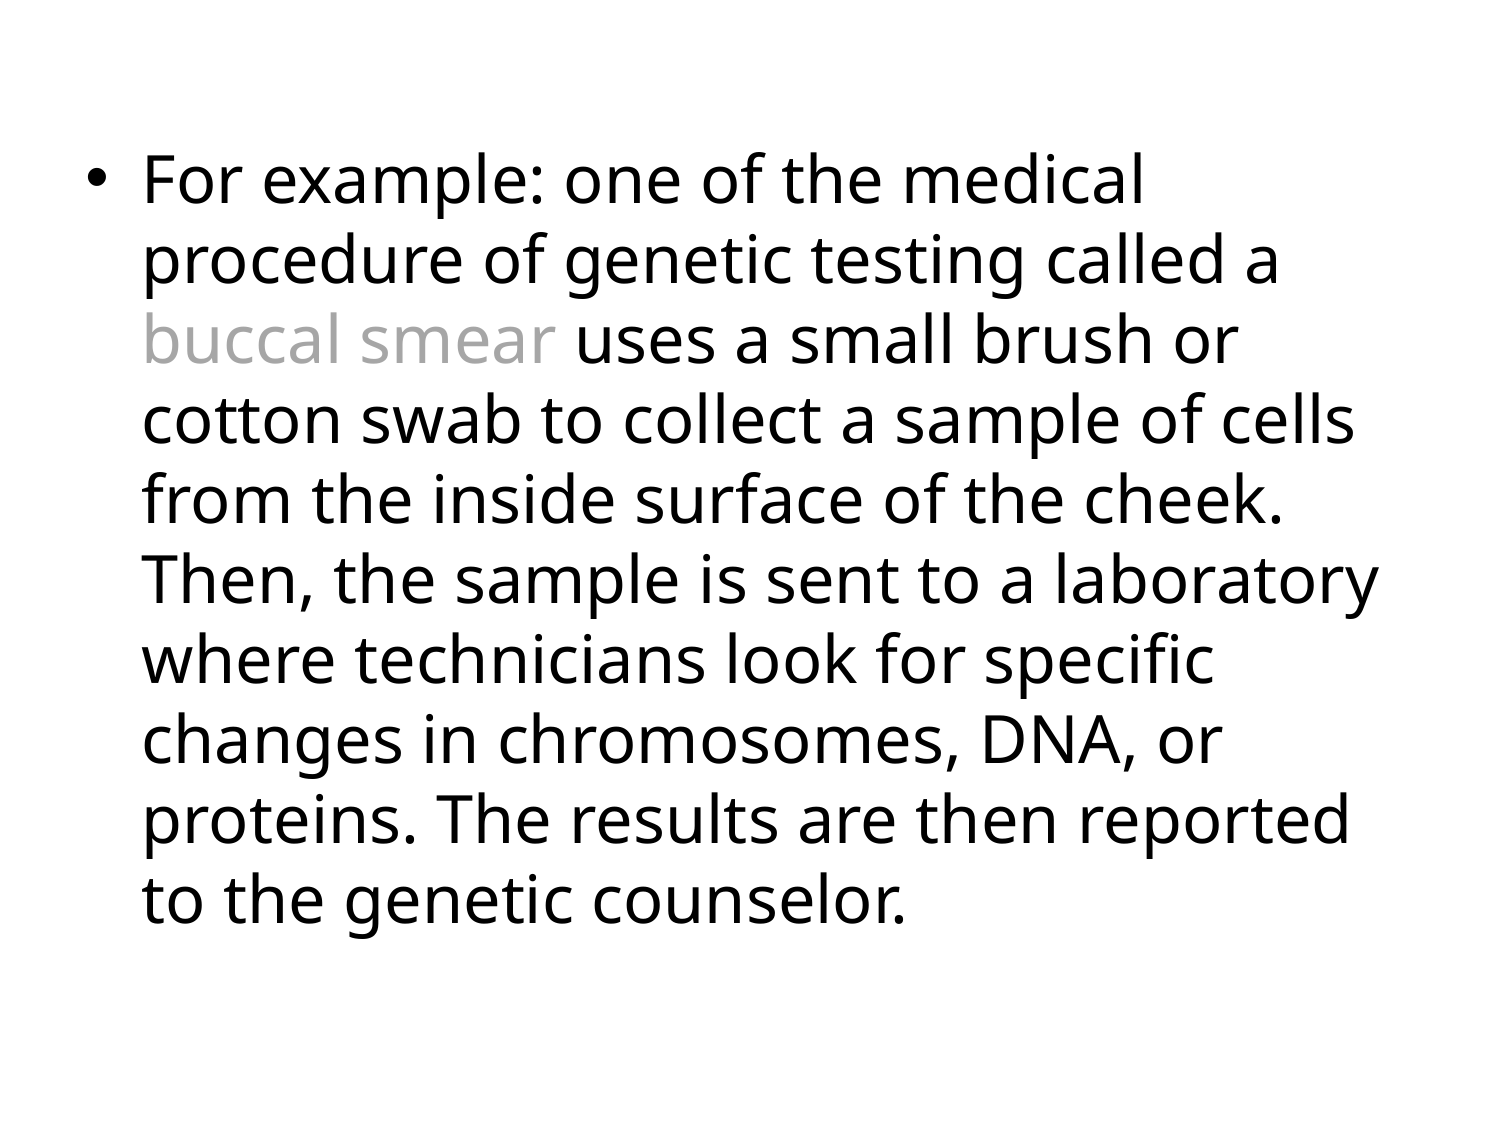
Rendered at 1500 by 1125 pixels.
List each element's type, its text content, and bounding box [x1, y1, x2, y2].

list For example: one of the medical procedure of genetic testing called a buccal smear uses a small brush or cotton swab to collect a sample of cells from the inside surface of the cheek. Then, the sample is sent to a laboratory where technicians look for specific changes in chromosomes, DNA, or proteins. The results are then reported to the genetic counselor. [70, 128, 1421, 1052]
